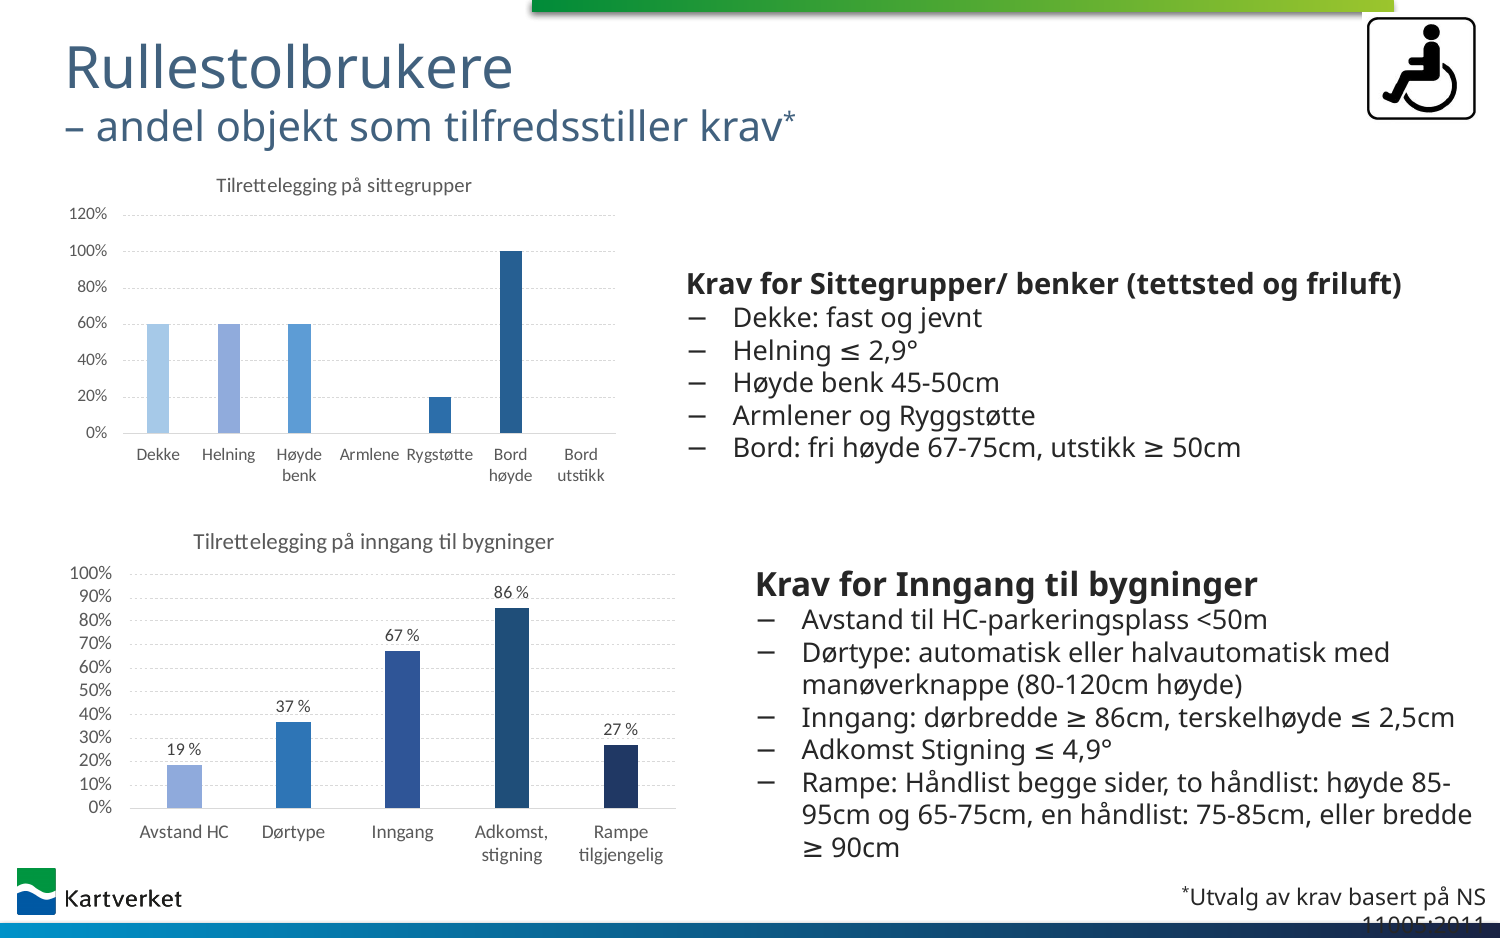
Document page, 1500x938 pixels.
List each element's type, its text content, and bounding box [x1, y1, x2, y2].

text_box Krav for Sittegrupper/ benker (tettsted og friluft) Dekke: fast og jevnt Helning ≤ 2,9° Høyde benk 45-50cm Armlener og Ryggstøtte Bord: fri høyde 67-75cm, utstikk ≥ 50cm [670, 258, 1418, 471]
text_box Krav for Inngang til bygninger Avstand til HC-parkeringsplass <50m Dørtype: automatisk eller halvautomatisk med manøverknappe (80-120cm høyde) Inngang: dørbredde ≥ 86cm, terskelhøyde ≤ 2,5cm Adkomst Stigning ≤ 4,9° Rampe: Håndlist begge sider, to håndlist: høyde 85-95cm og 65-75cm, en håndlist: 75-85cm, eller bredde ≥ 90cm [740, 555, 1491, 870]
picture [1362, 12, 1481, 126]
picture [62, 520, 687, 874]
text_box Rullestolbrukere – andel objekt som tilfredsstiller krav* [49, 25, 1431, 158]
text_box *Utvalg av krav basert på NS 11005:2011 [1068, 873, 1500, 938]
picture [62, 166, 626, 492]
